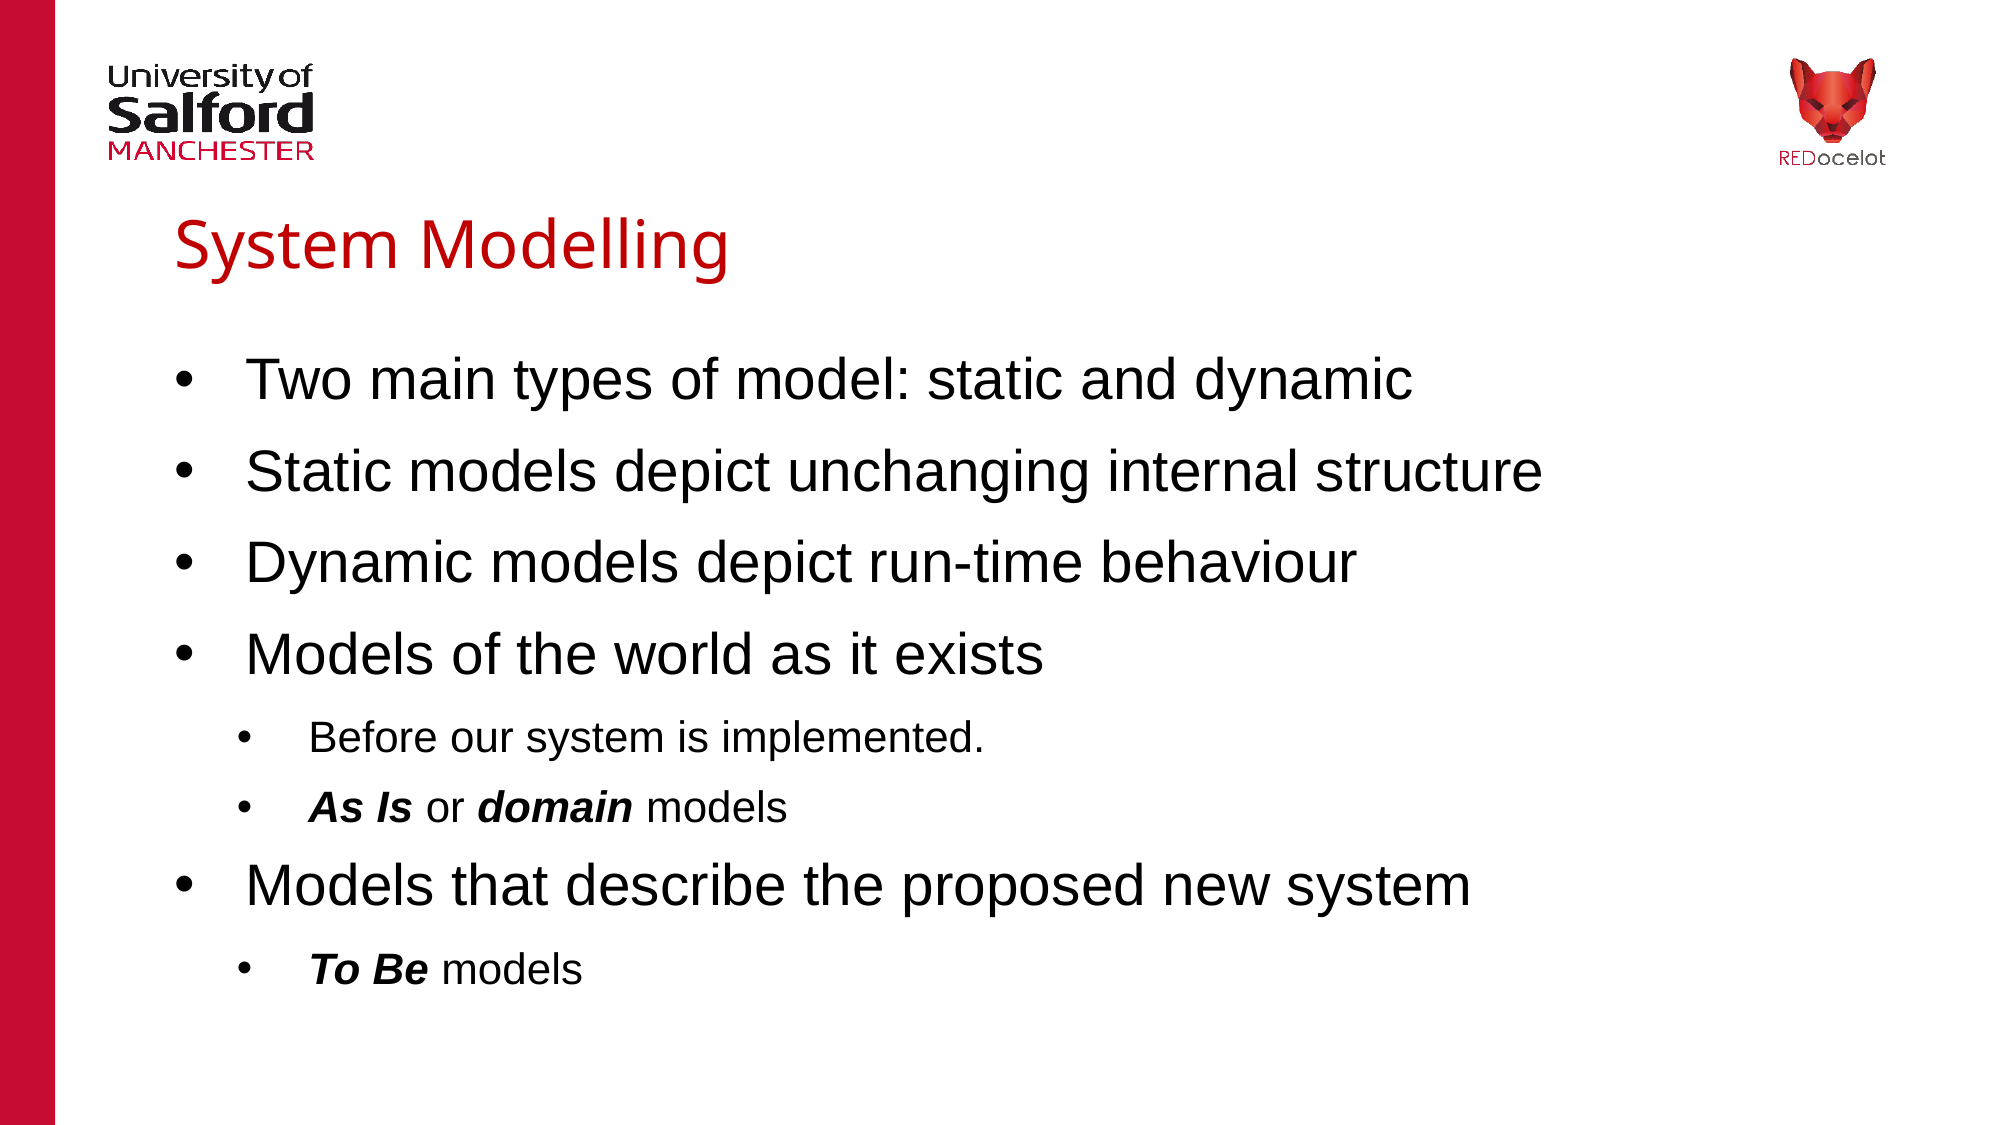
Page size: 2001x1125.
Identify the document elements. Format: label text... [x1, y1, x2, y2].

list Two main types of model: static and dynamic Static models depict unchanging internal structure Dynamic models depict run-time behaviour Models of the world as it exists Before our system is implemented. As Is or domain models Models that describe the proposed new system To Be models [159, 340, 1899, 1004]
title System Modelling [159, 201, 1899, 310]
picture [60, 27, 362, 196]
picture [1766, 43, 1899, 180]
